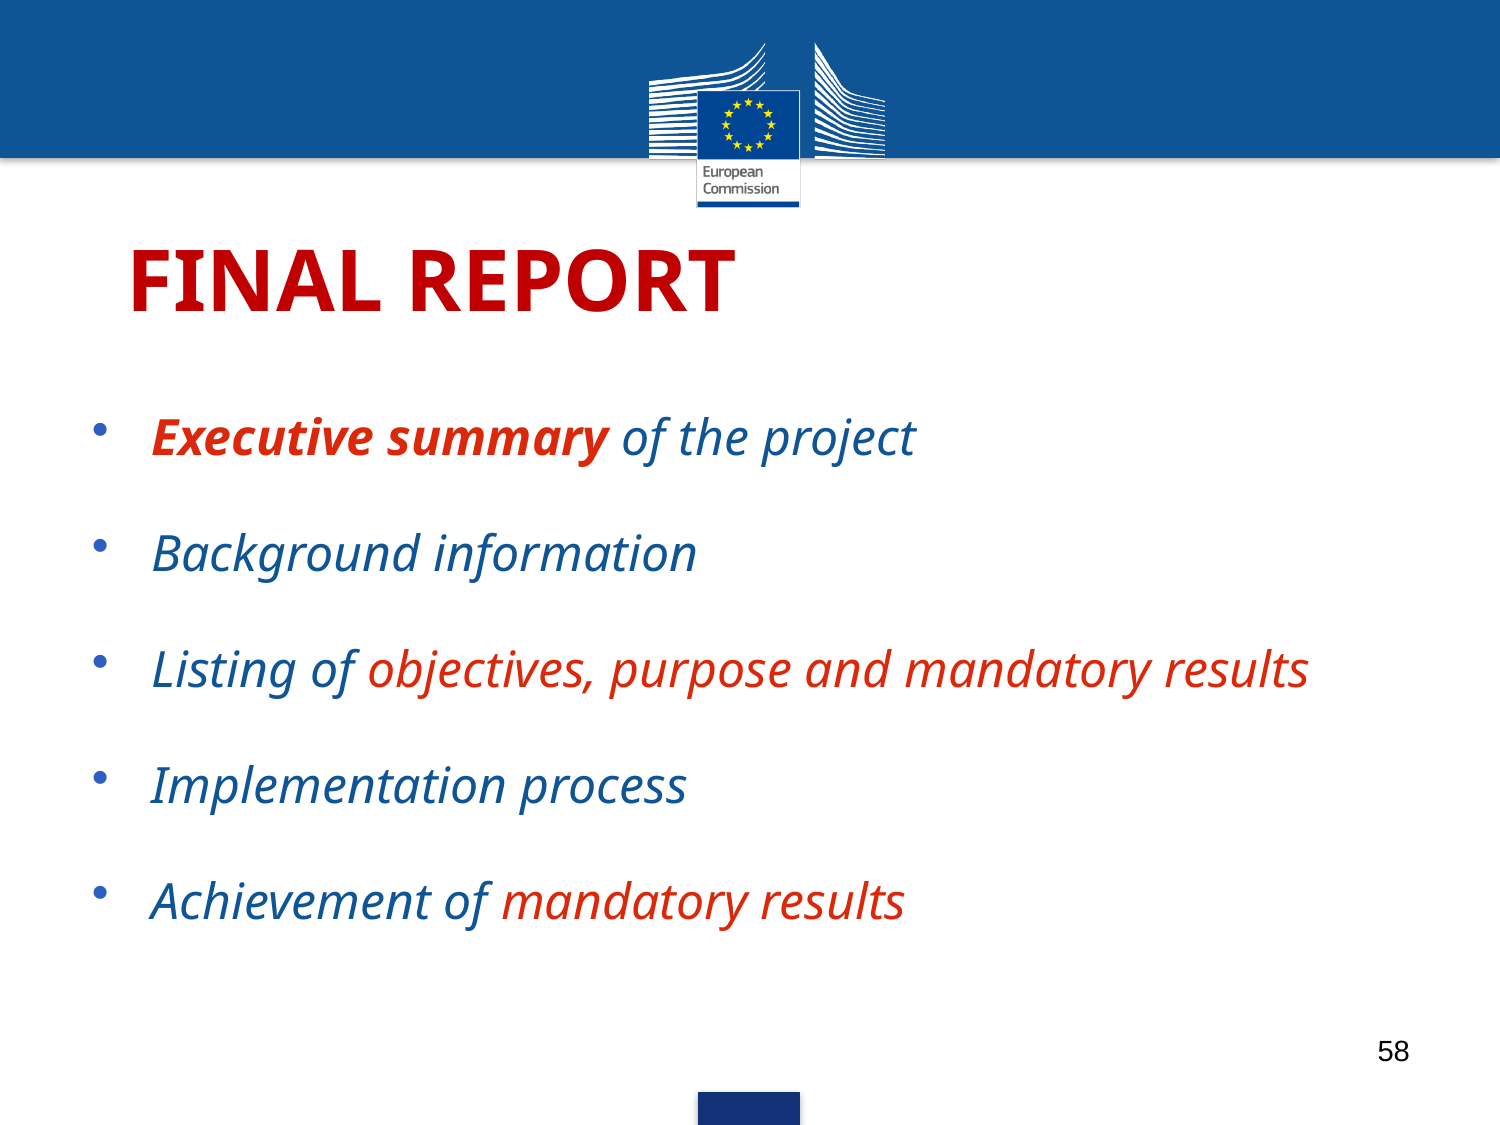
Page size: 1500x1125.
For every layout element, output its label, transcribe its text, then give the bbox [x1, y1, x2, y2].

title FINAL REPORT [53, 219, 1404, 334]
slide_number 58 [1074, 1024, 1425, 1103]
list Executive summary of the project Background information Listing of objectives, purpose and mandatory results Implementation process Achievement of mandatory results [76, 350, 1427, 1025]
picture [649, 42, 885, 208]
